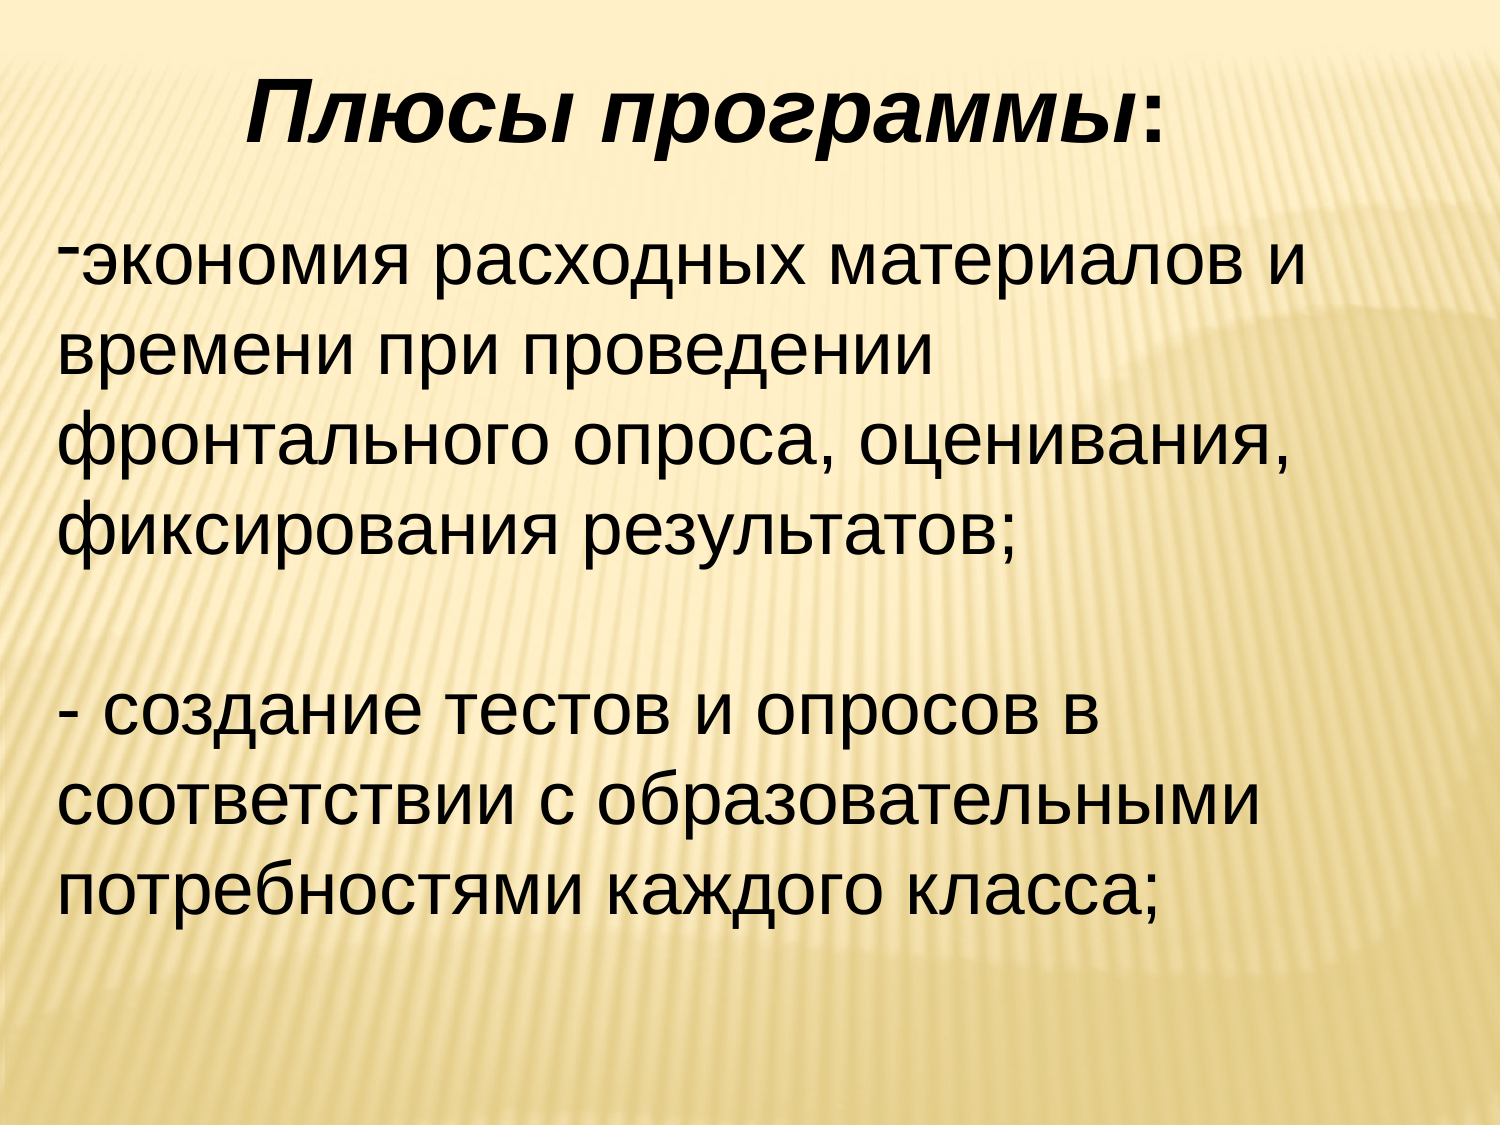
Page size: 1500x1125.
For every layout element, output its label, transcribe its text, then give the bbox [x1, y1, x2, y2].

text_box Плюсы программы: [230, 43, 1235, 169]
text_box экономия расходных материалов и времени при проведении фронтального опроса, оценивания, фиксирования результатов; - создание тестов и опросов в соответствии с образовательными потребностями каждого класса; [41, 201, 1447, 937]
